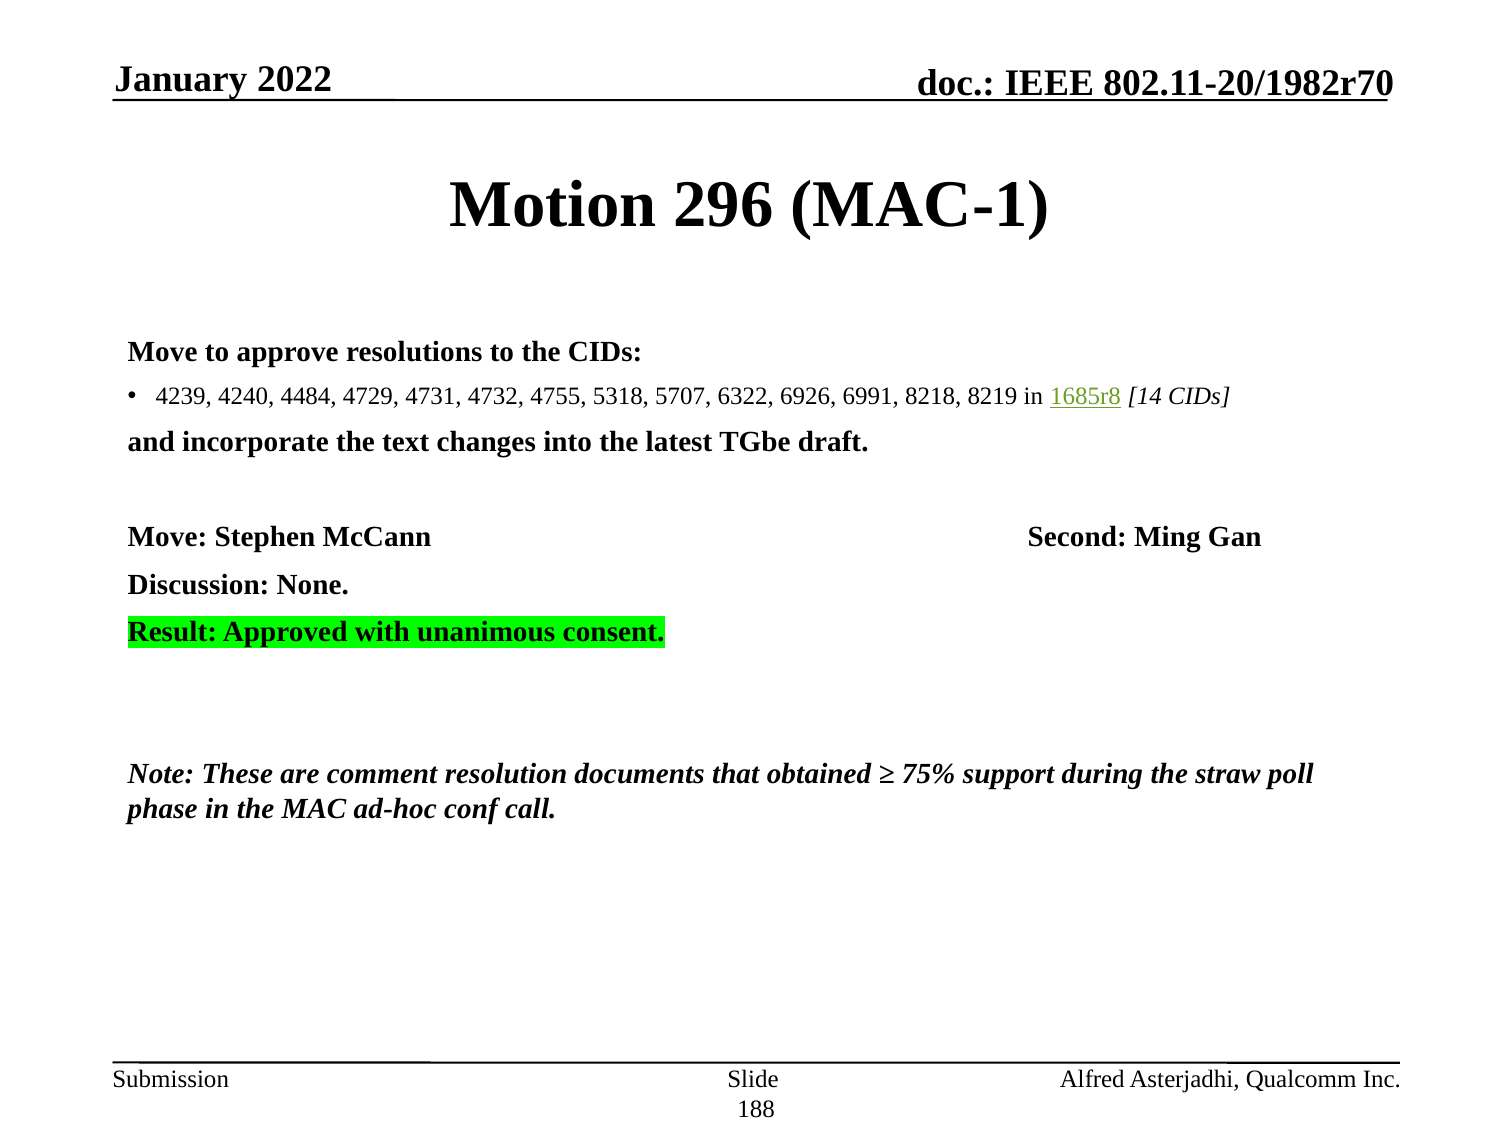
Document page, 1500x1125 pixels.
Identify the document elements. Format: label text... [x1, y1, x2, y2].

title Motion 296 (MAC-1) [112, 112, 1388, 288]
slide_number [114, 54, 423, 100]
footer Alfred Asterjadhi, Qualcomm Inc. [878, 1061, 1402, 1093]
slide_number Slide 188 [712, 1061, 800, 1123]
list Move to approve resolutions to the CIDs: 4239, 4240, 4484, 4729, 4731, 4732, 4755, 5318, 5707, 6322, 6926, 6991, 8218, 8219 in 1685r8 [14 CIDs] and incorporate the text changes into the latest TGbe draft. Move: Stephen McCann Second: Ming Gan Discussion: None. Result: Approved with unanimous consent. Note: These are comment resolution documents that obtained ≥ 75% support during the straw poll phase in the MAC ad-hoc conf call. [112, 324, 1388, 1063]
